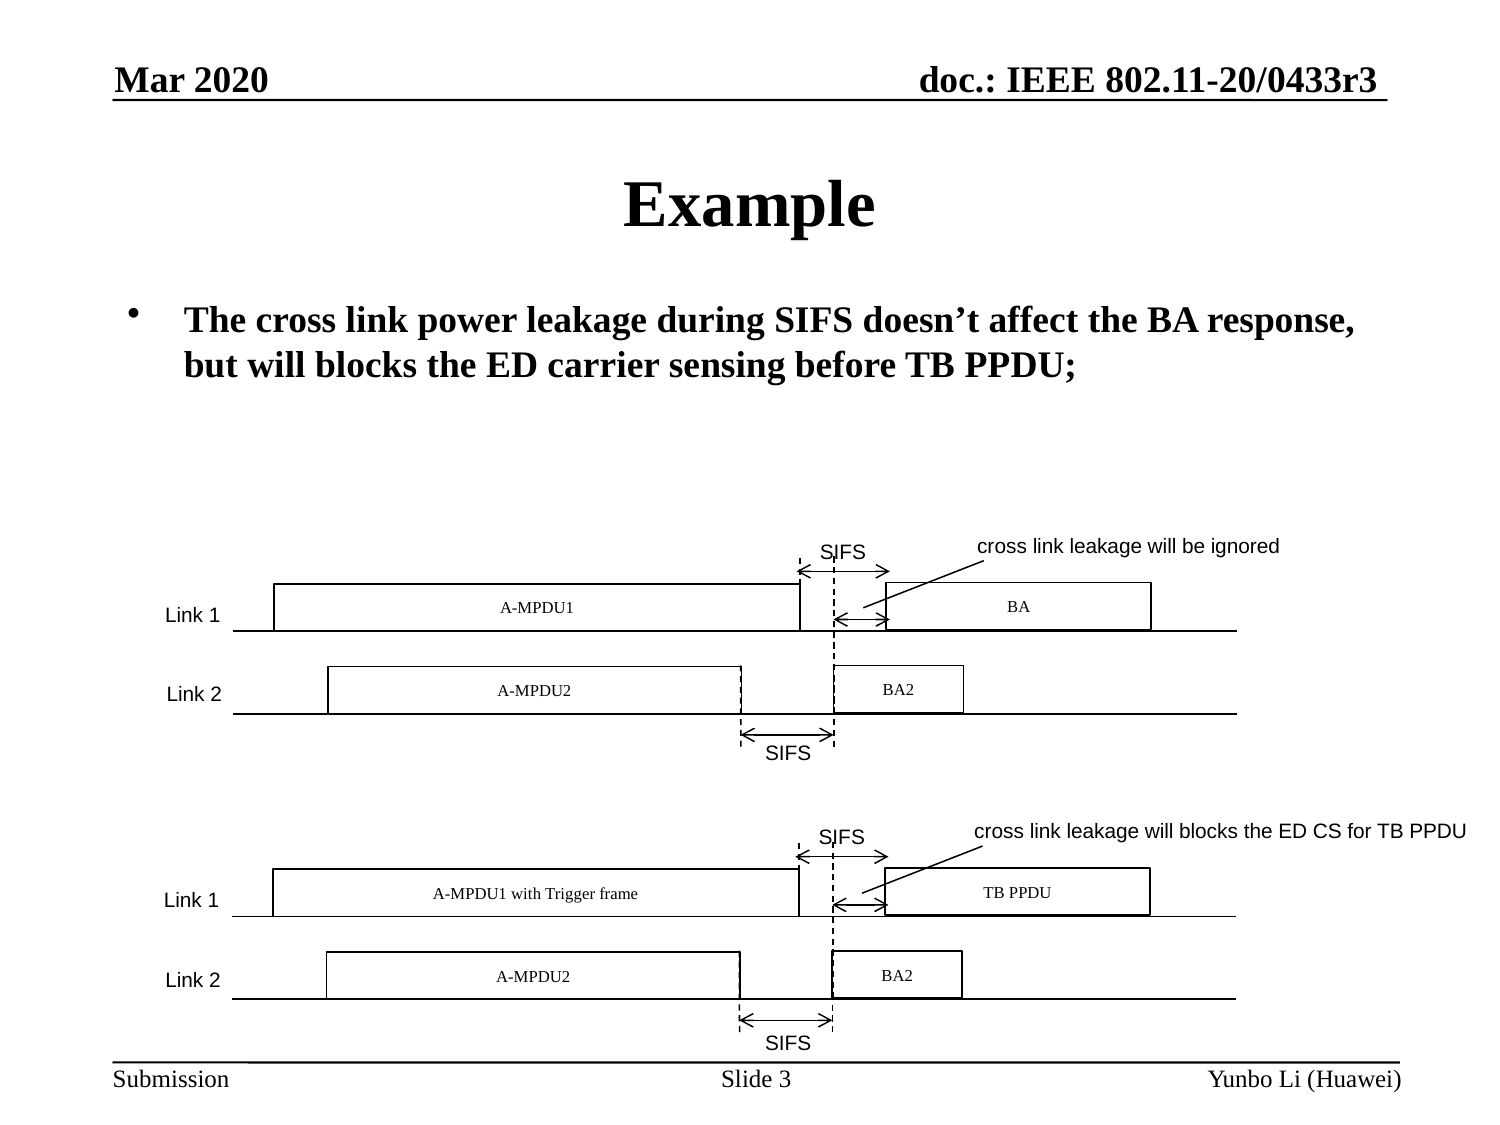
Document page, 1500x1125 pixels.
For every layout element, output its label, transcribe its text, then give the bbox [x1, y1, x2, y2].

text_box cross link leakage will be ignored [962, 525, 1295, 565]
text_box A-MPDU2 [326, 664, 743, 713]
text_box A-MPDU1 with Trigger frame [271, 867, 794, 915]
text_box A-MPDU2 [324, 950, 738, 998]
list The cross link power leakage during SIFS doesn’t affect the BA response, but will blocks the ED carrier sensing before TB PPDU; [112, 287, 1425, 588]
text_box SIFS [750, 1029, 827, 1062]
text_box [862, 560, 985, 608]
text_box TB PPDU [885, 866, 1152, 915]
slide_number Slide 3 [712, 1061, 800, 1093]
text_box SIFS [750, 744, 827, 773]
title Example [112, 112, 1388, 288]
text_box BA2 [837, 949, 964, 998]
text_box BA2 [838, 663, 966, 713]
text_box Link 1 [150, 594, 236, 634]
text_box SIFS [805, 530, 881, 570]
text_box SIFS [803, 816, 880, 856]
text_box A-MPDU1 [272, 582, 795, 630]
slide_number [114, 54, 271, 101]
text_box Link 2 [150, 958, 236, 999]
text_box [861, 845, 983, 894]
text_box Link 2 [151, 673, 237, 714]
footer Yunbo Li (Huawei) [1204, 1061, 1402, 1093]
text_box cross link leakage will blocks the ED CS for TB PPDU [959, 810, 1482, 851]
text_box Link 1 [149, 879, 235, 920]
text_box BA [884, 580, 1153, 630]
